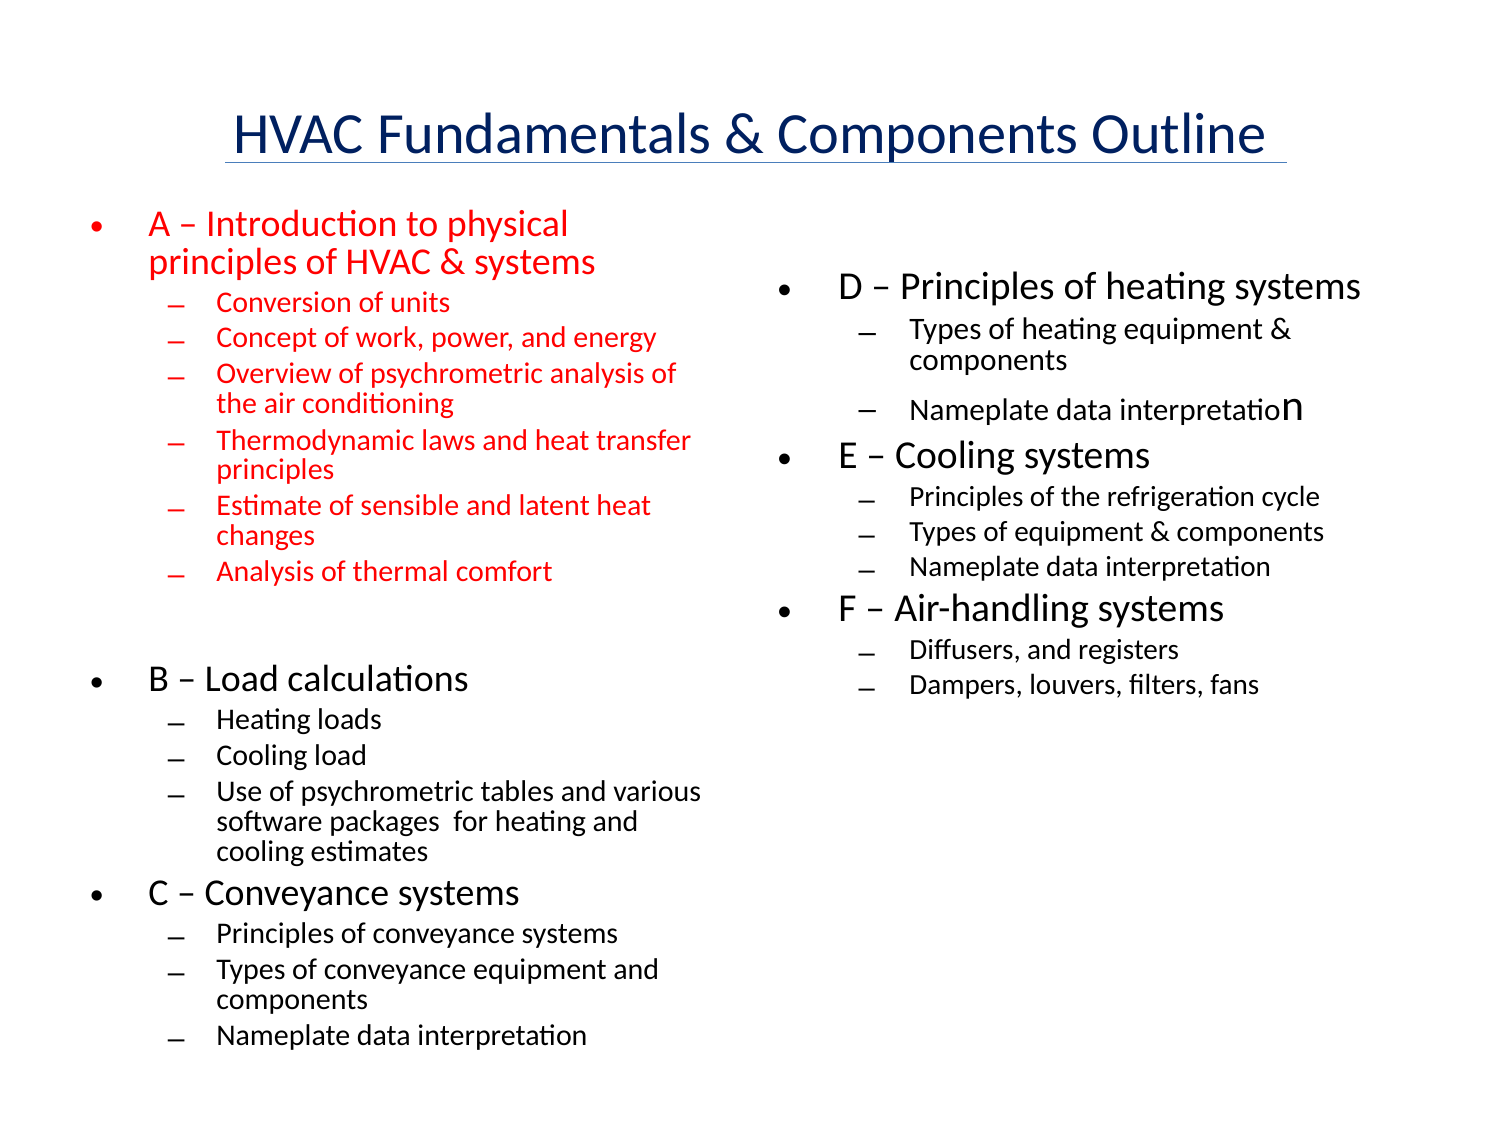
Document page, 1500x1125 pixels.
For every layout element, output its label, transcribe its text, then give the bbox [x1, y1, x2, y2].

list A – Introduction to physical principles of HVAC & systems Conversion of units Concept of work, power, and energy Overview of psychrometric analysis of the air conditioning Thermodynamic laws and heat transfer principles Estimate of sensible and latent heat changes Analysis of thermal comfort B – Load calculations Heating loads Cooling load Use of psychrometric tables and various software packages for heating and cooling estimates C – Conveyance systems Principles of conveyance systems Types of conveyance equipment and components Nameplate data interpretation [75, 200, 738, 1063]
title HVAC Fundamentals & Components Outline [75, 45, 1425, 233]
list D – Principles of heating systems Types of heating equipment & components Nameplate data interpretation E – Cooling systems Principles of the refrigeration cycle Types of equipment & components Nameplate data interpretation F – Air-handling systems Diffusers, and registers Dampers, louvers, filters, fans [762, 262, 1425, 1005]
